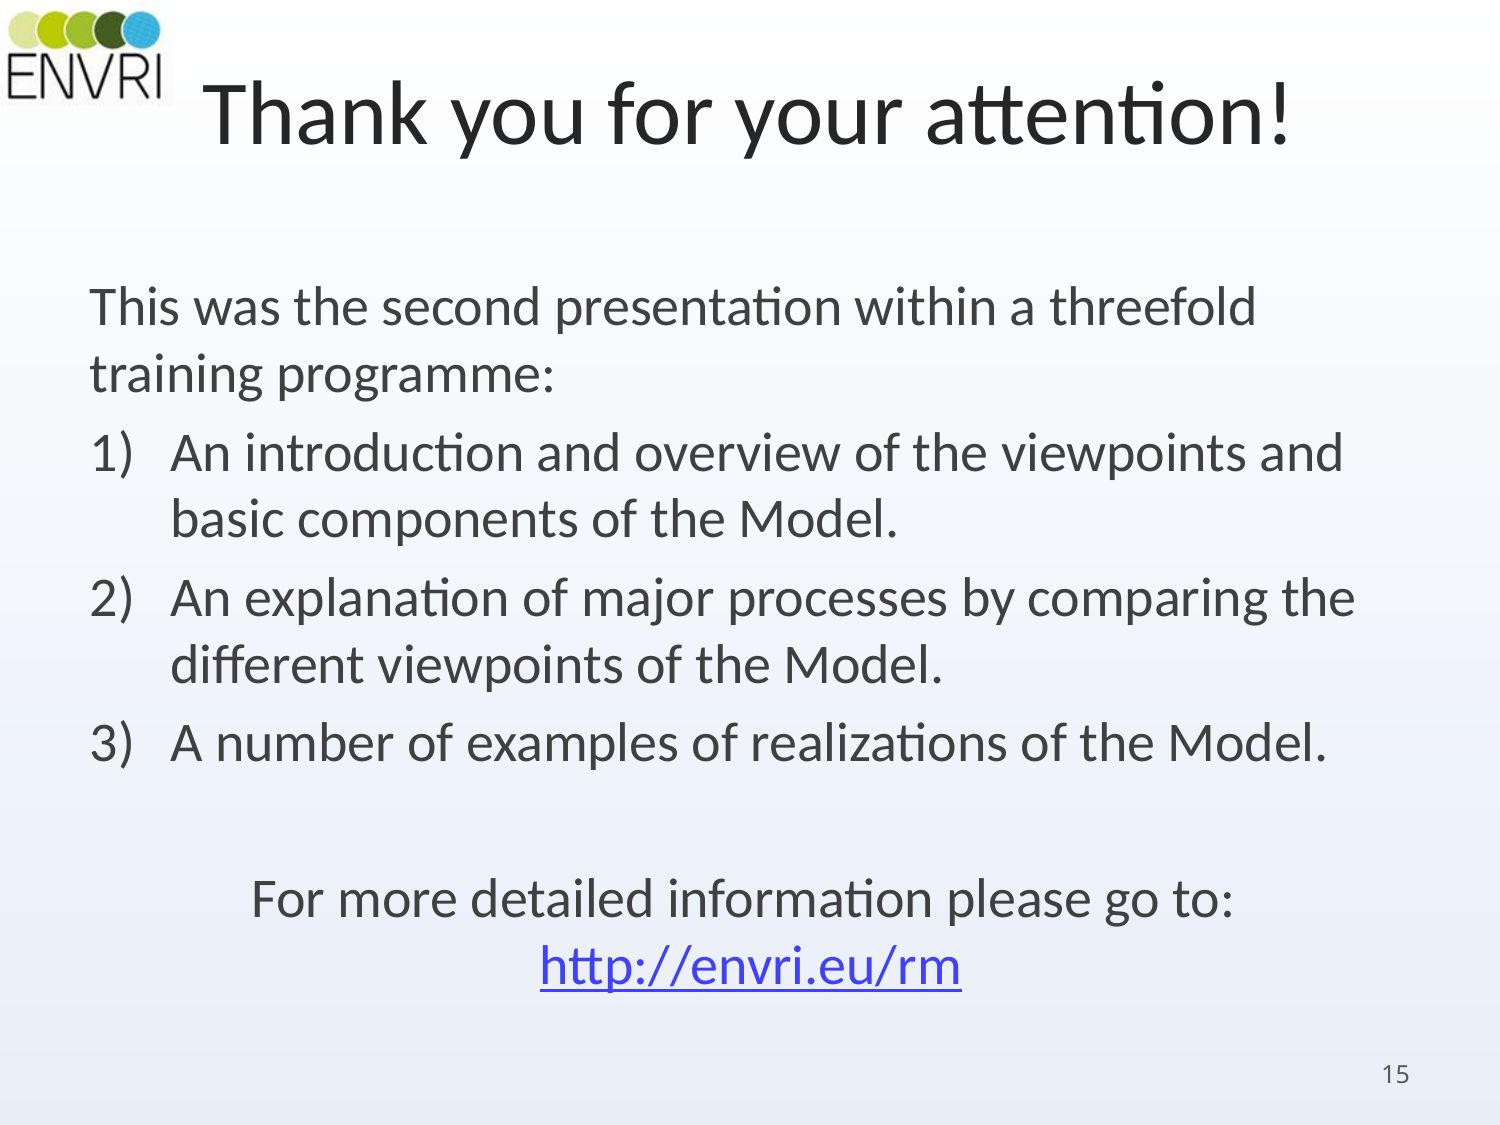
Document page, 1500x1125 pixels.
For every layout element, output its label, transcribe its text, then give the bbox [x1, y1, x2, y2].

slide_number 15 [1074, 1045, 1425, 1106]
text_box This was the second presentation within a threefold training programme: An introduction and overview of the viewpoints and basic components of the Model. An explanation of major processes by comparing the different viewpoints of the Model. A number of examples of realizations of the Model. For more detailed information please go to: http://envri.eu/rm [74, 262, 1425, 1005]
text_box Thank you for your attention! [74, 45, 1425, 233]
picture [0, 0, 174, 106]
